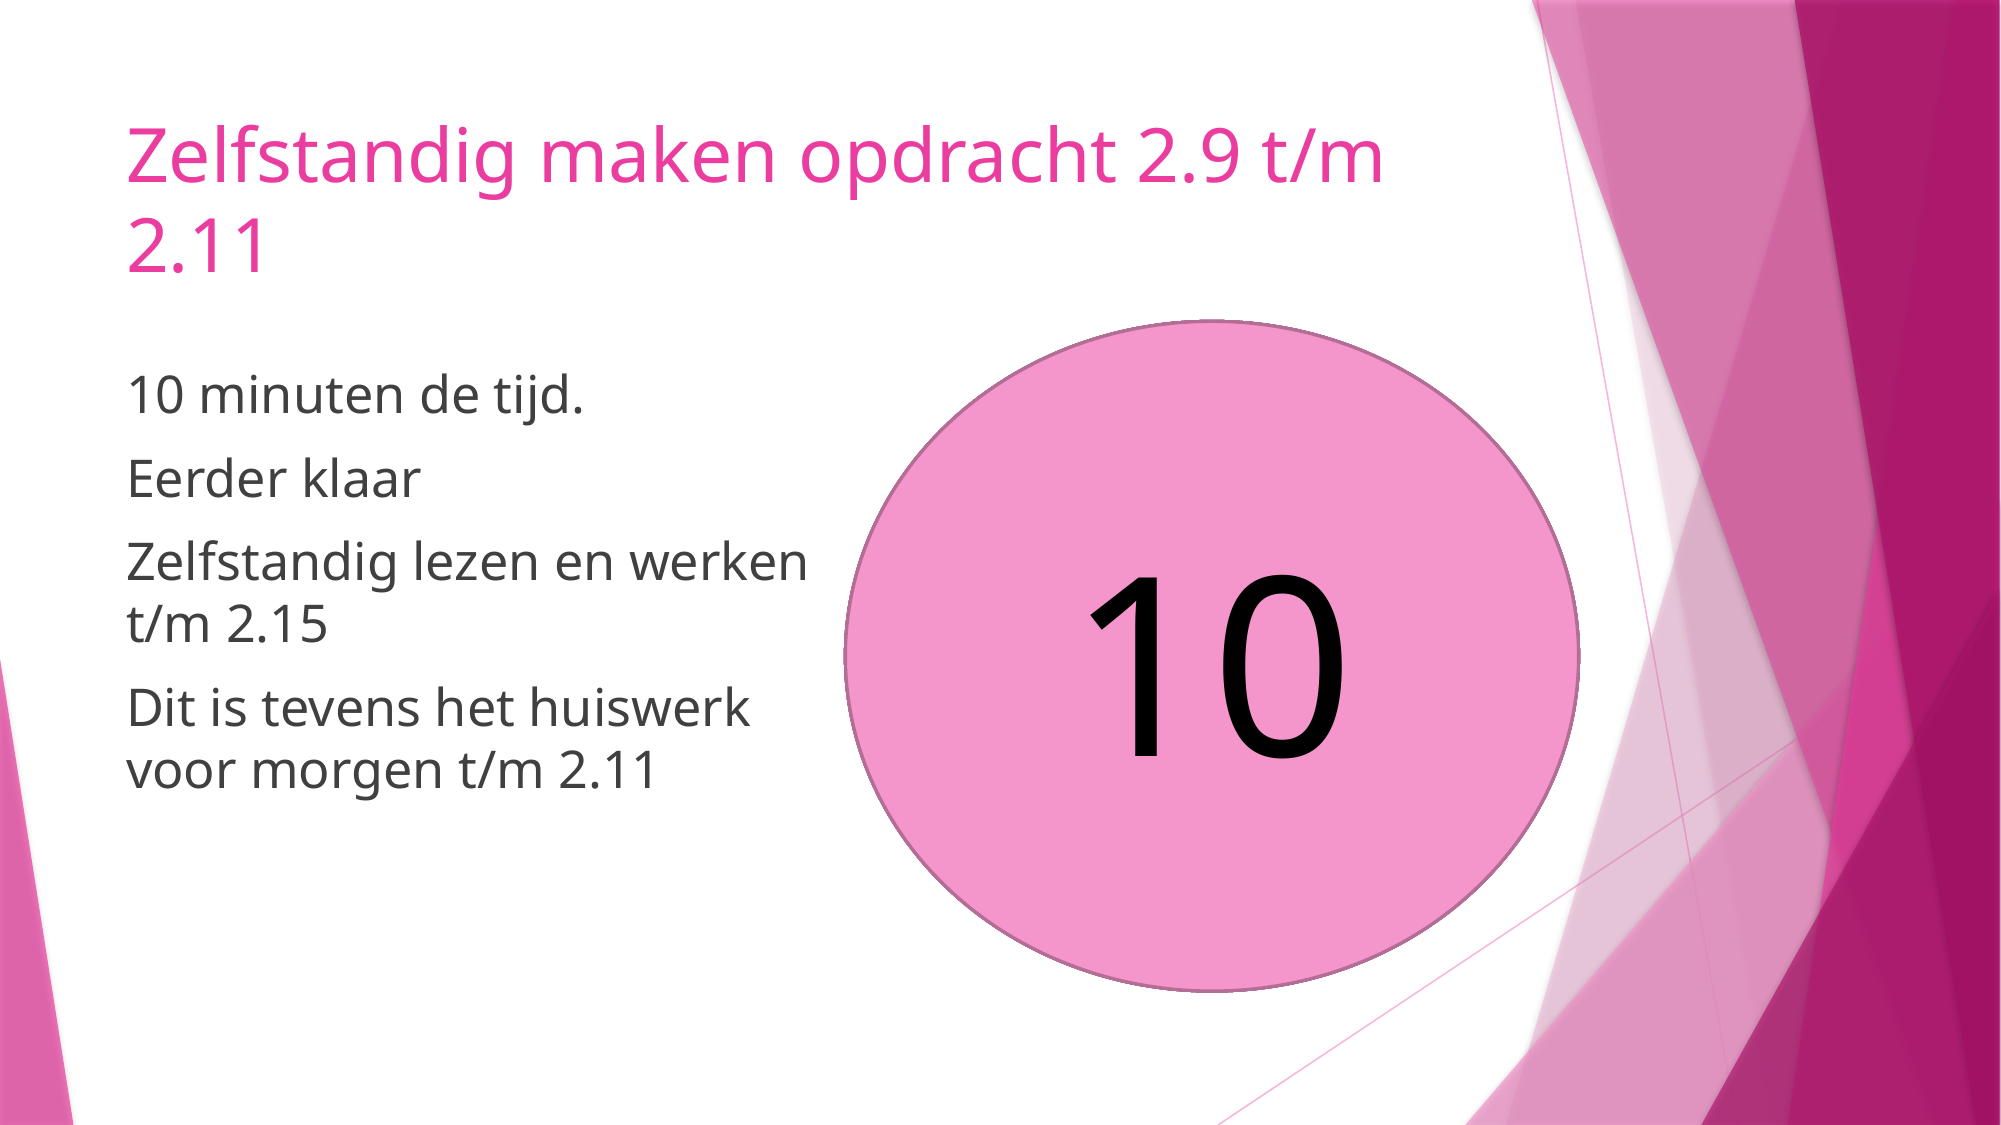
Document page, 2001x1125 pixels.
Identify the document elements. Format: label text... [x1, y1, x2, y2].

text_box 10 [843, 319, 1581, 993]
list 10 minuten de tijd. Eerder klaar Zelfstandig lezen en werken t/m 2.15 Dit is tevens het huiswerk voor morgen t/m 2.11 [111, 354, 846, 992]
title Zelfstandig maken opdracht 2.9 t/m 2.11 [111, 99, 1568, 317]
